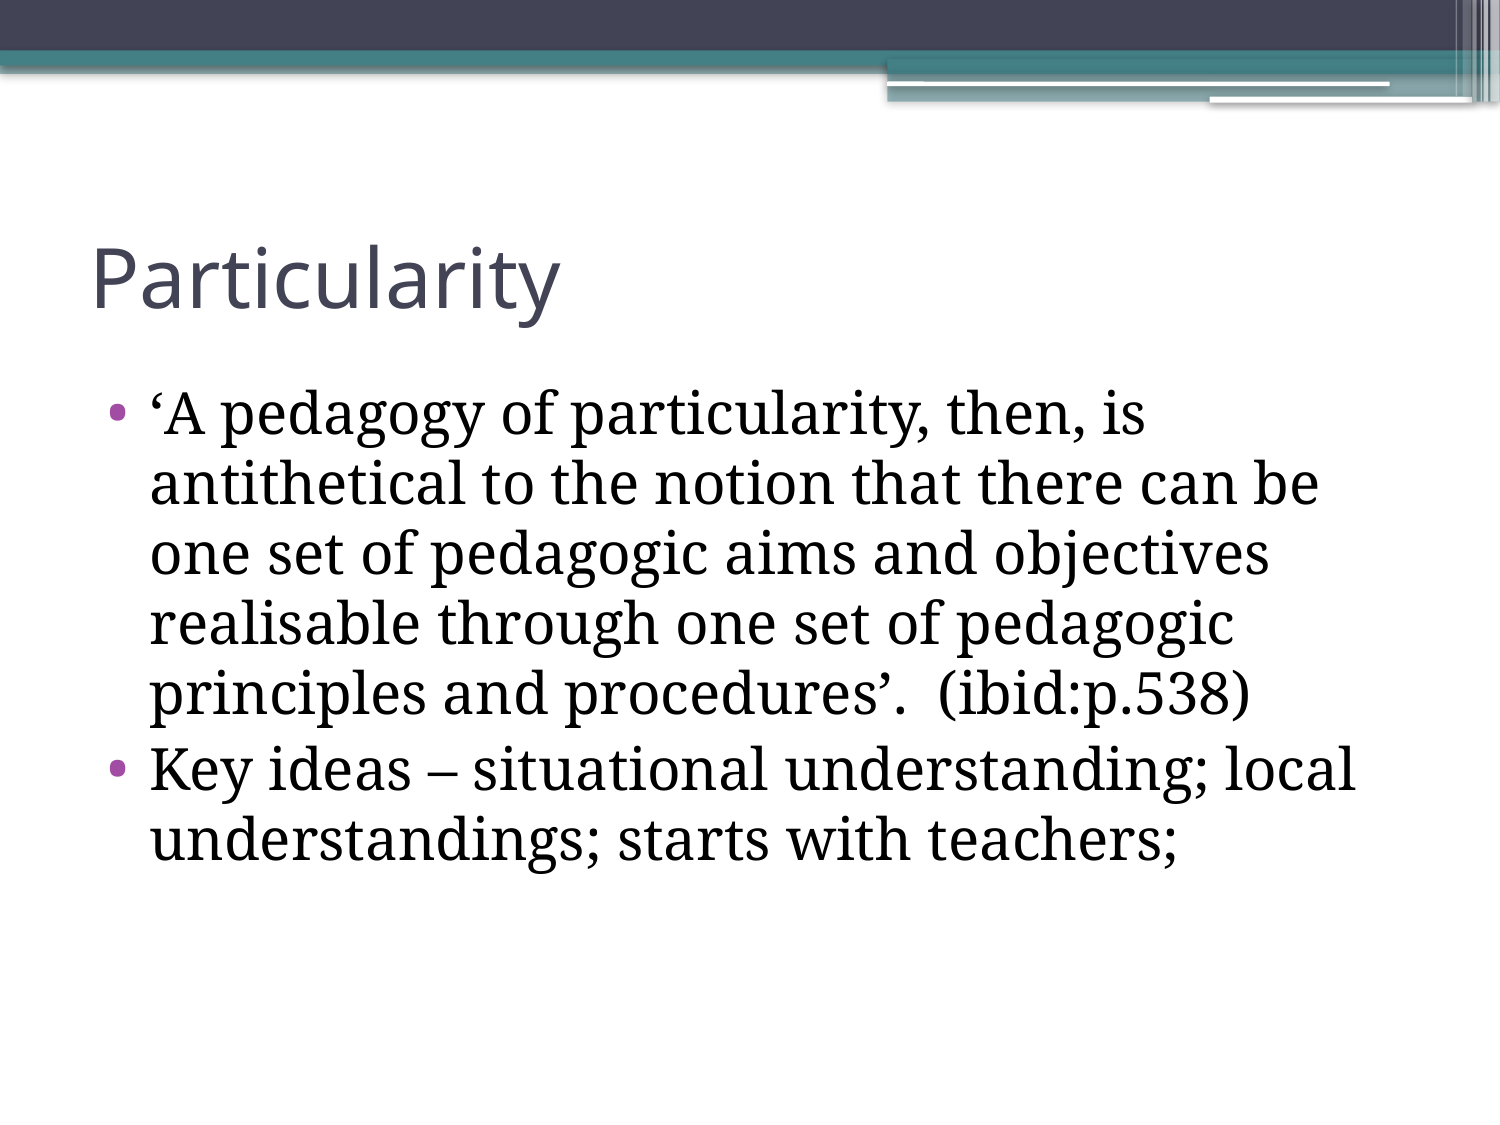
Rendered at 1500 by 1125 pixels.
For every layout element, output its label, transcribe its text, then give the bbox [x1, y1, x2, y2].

title Particularity [75, 187, 1425, 363]
list ‘A pedagogy of particularity, then, is antithetical to the notion that there can be one set of pedagogic aims and objectives realisable through one set of pedagogic principles and procedures’. (ibid:p.538) Key ideas – situational understanding; local understandings; starts with teachers; [75, 368, 1425, 1079]
